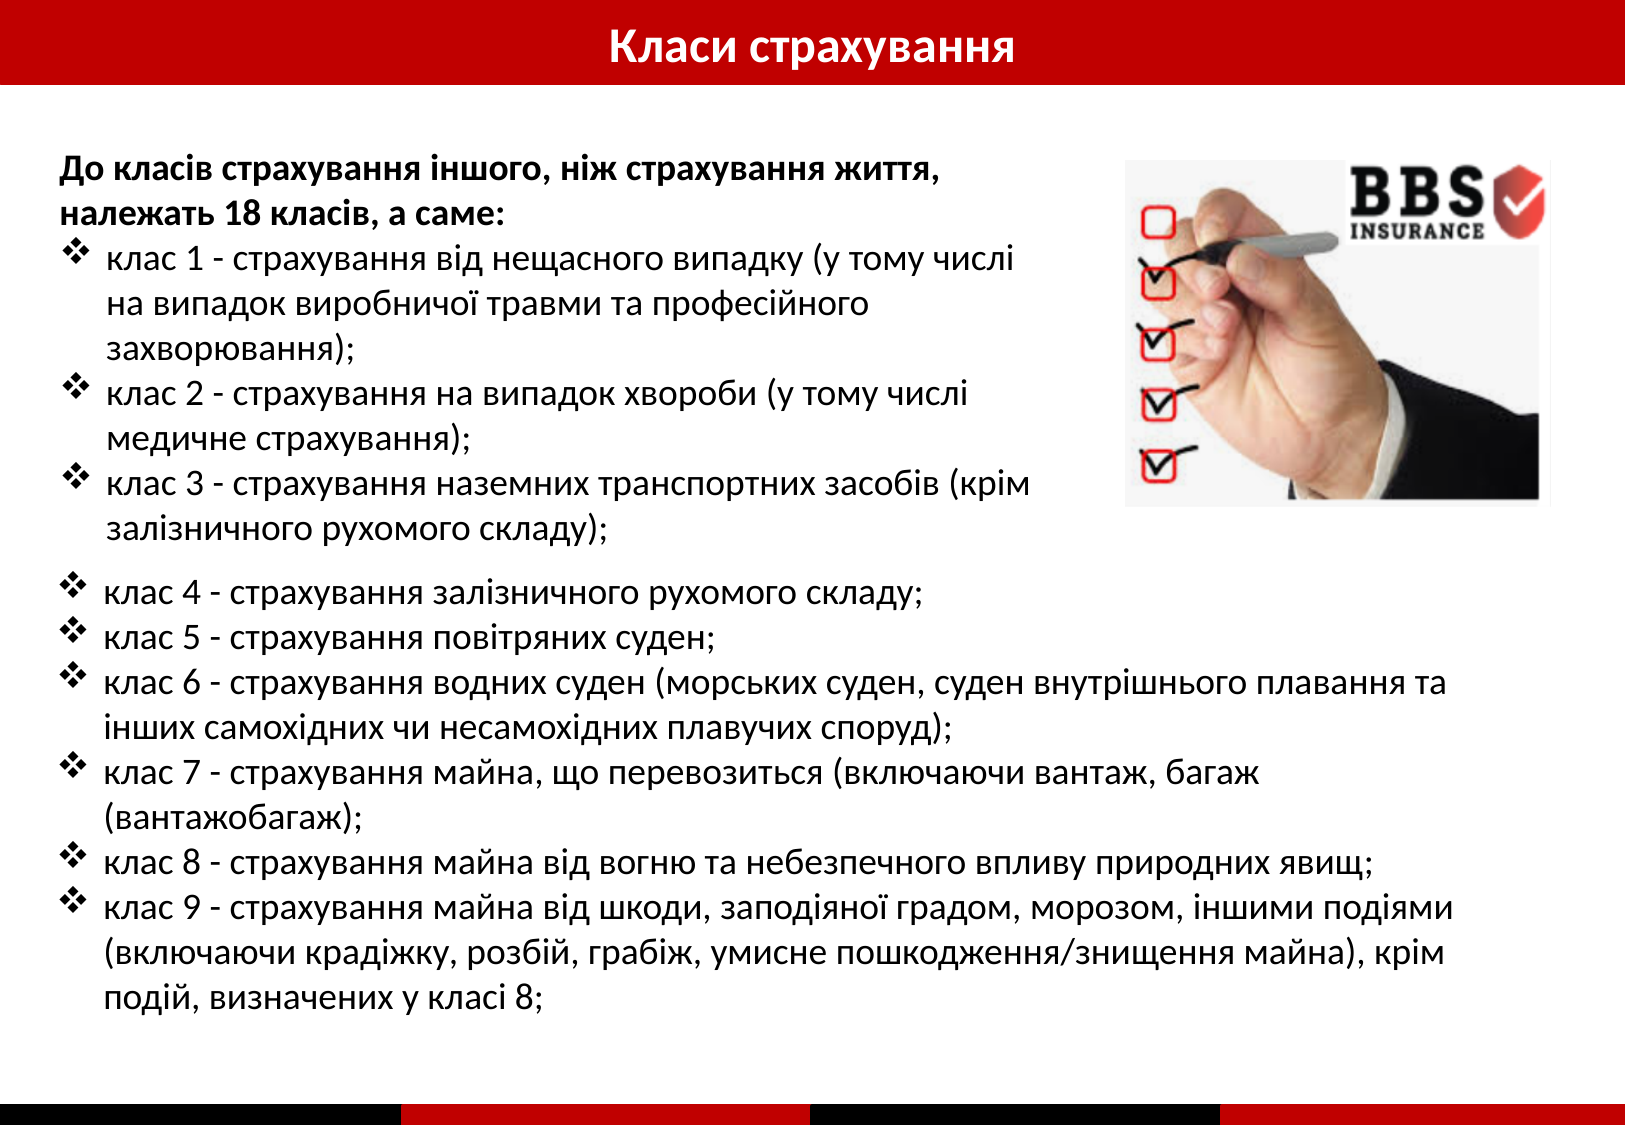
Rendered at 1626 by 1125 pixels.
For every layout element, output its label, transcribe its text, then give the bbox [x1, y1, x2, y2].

text_box [401, 1104, 810, 1125]
text_box клас 4 - страхування залізничного рухомого складу; клас 5 - страхування повітряних суден; клас 6 - страхування водних суден (морських суден, суден внутрішнього плавання та інших самохідних чи несамохідних плавучих споруд); клас 7 - страхування майна, що перевозиться (включаючи вантаж, багаж (вантажобагаж); клас 8 - страхування майна від вогню та небезпечного впливу природних явищ; клас 9 - страхування майна від шкоди, заподіяної градом, морозом, іншими подіями (включаючи крадіжку, розбій, грабіж, умисне пошкодження/знищення майна), крім подій, визначених у класі 8; [41, 559, 1542, 1025]
text_box [0, 1104, 401, 1125]
picture [1125, 160, 1553, 508]
text_box До класів страхування іншого, ніж страхування життя, належать 18 класів, а саме: клас 1 - страхування від нещасного випадку (у тому числі на випадок виробничої травми та професійного захворювання); клас 2 - страхування на випадок хвороби (у тому числі медичне страхування); клас 3 - страхування наземних транспортних засобів (крім залізничного рухомого складу); [44, 135, 1061, 556]
text_box Класи страхування [0, 0, 1625, 85]
text_box [1220, 1104, 1625, 1125]
text_box [810, 1104, 1220, 1125]
